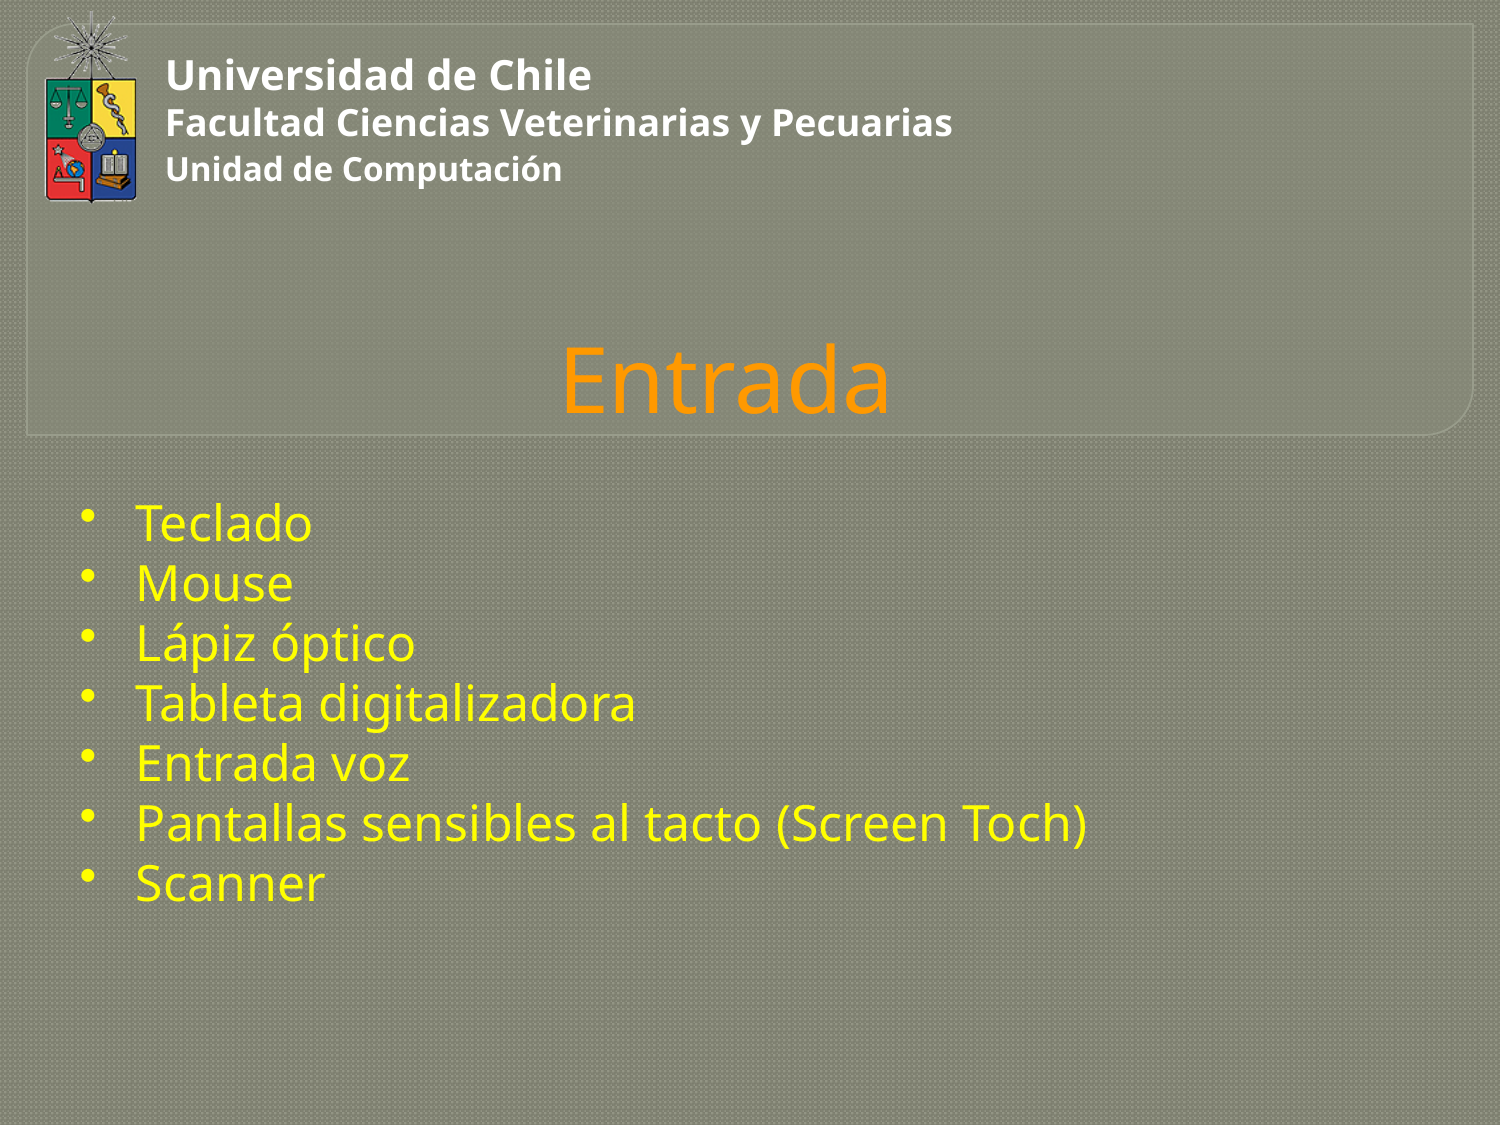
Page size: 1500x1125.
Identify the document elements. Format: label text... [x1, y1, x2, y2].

picture [41, 11, 142, 208]
text_box Entrada Teclado Mouse Lápiz óptico Tableta digitalizadora Entrada voz Pantallas sensibles al tacto (Screen Toch) Scanner [64, 314, 1388, 1004]
